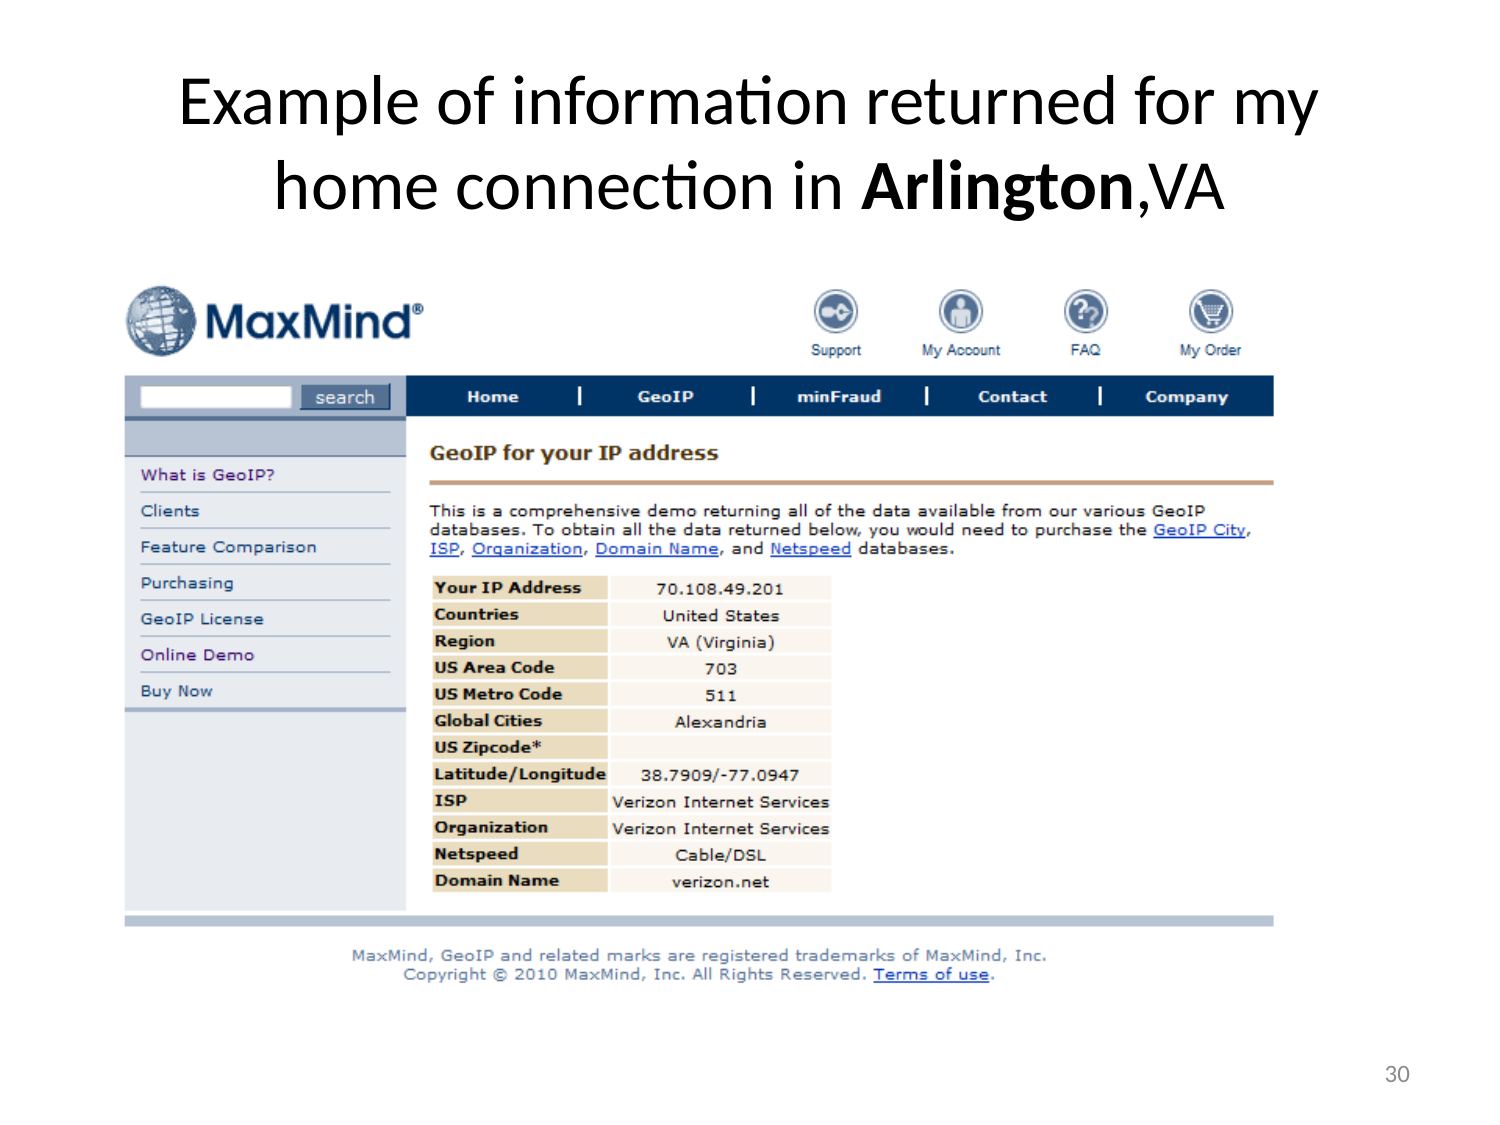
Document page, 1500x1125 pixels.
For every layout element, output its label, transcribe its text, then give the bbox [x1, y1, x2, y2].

title Example of information returned for my home connection in Arlington,VA [75, 45, 1425, 233]
picture [49, 274, 1324, 1005]
slide_number 30 [1074, 1042, 1425, 1103]
